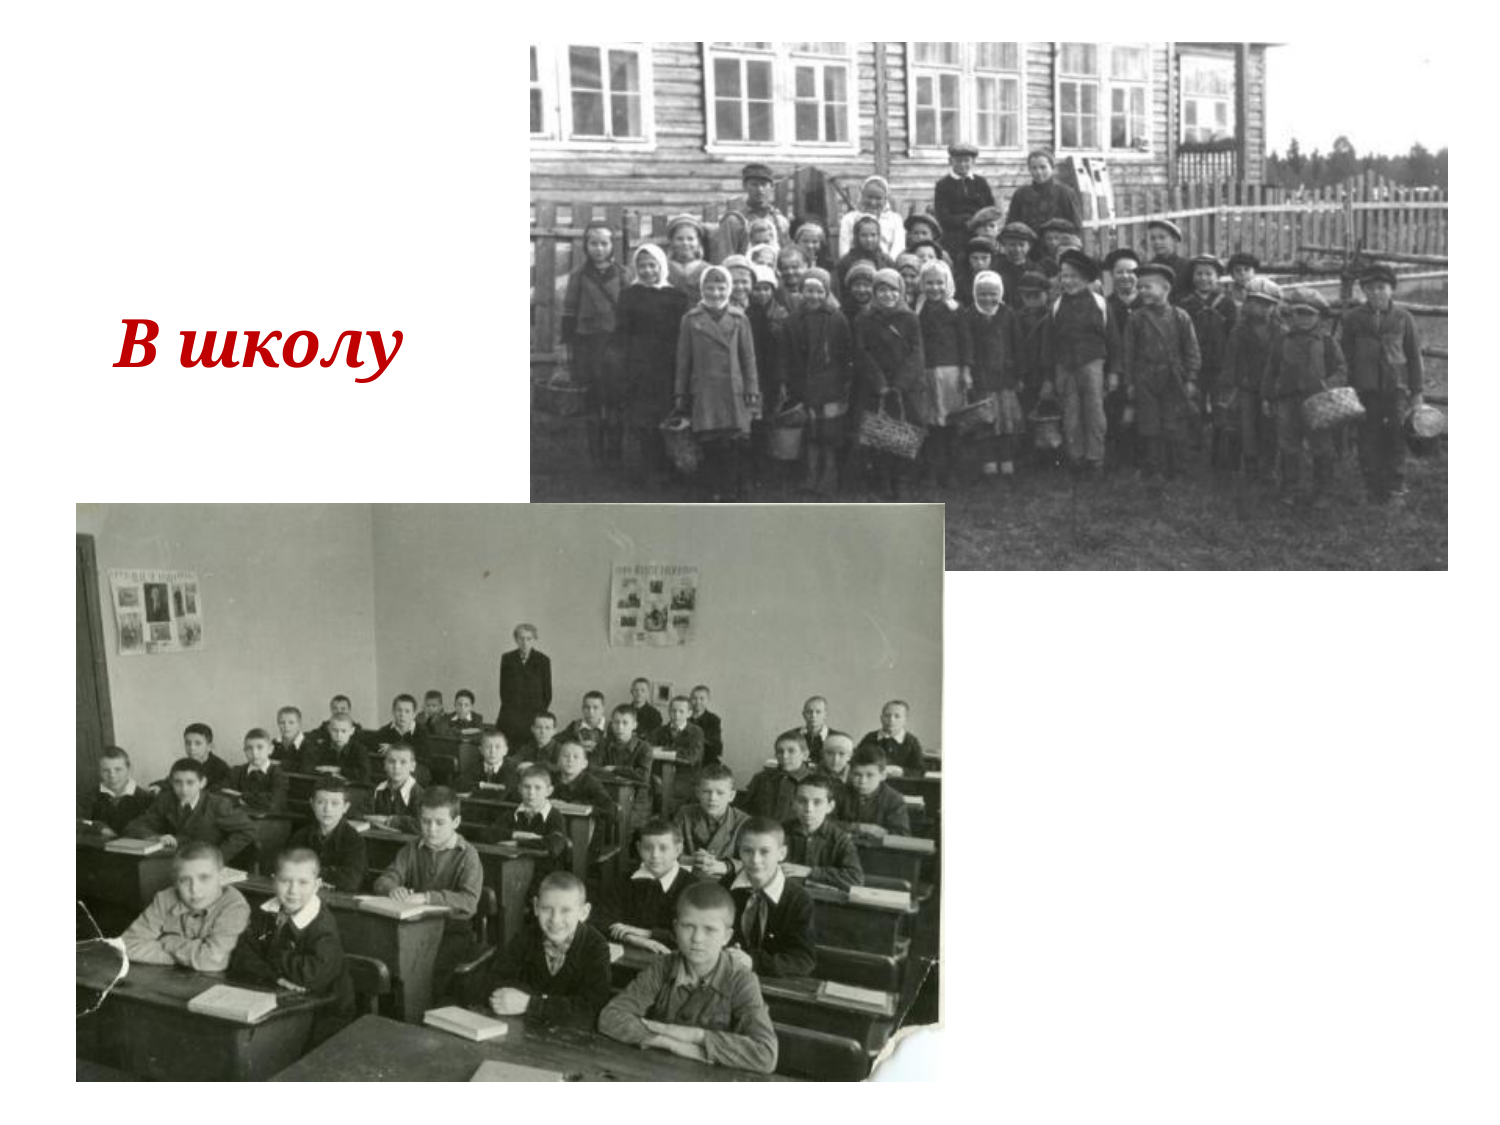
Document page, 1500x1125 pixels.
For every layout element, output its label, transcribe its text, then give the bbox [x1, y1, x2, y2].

picture [76, 42, 1448, 1082]
text_box В школу [100, 293, 487, 389]
